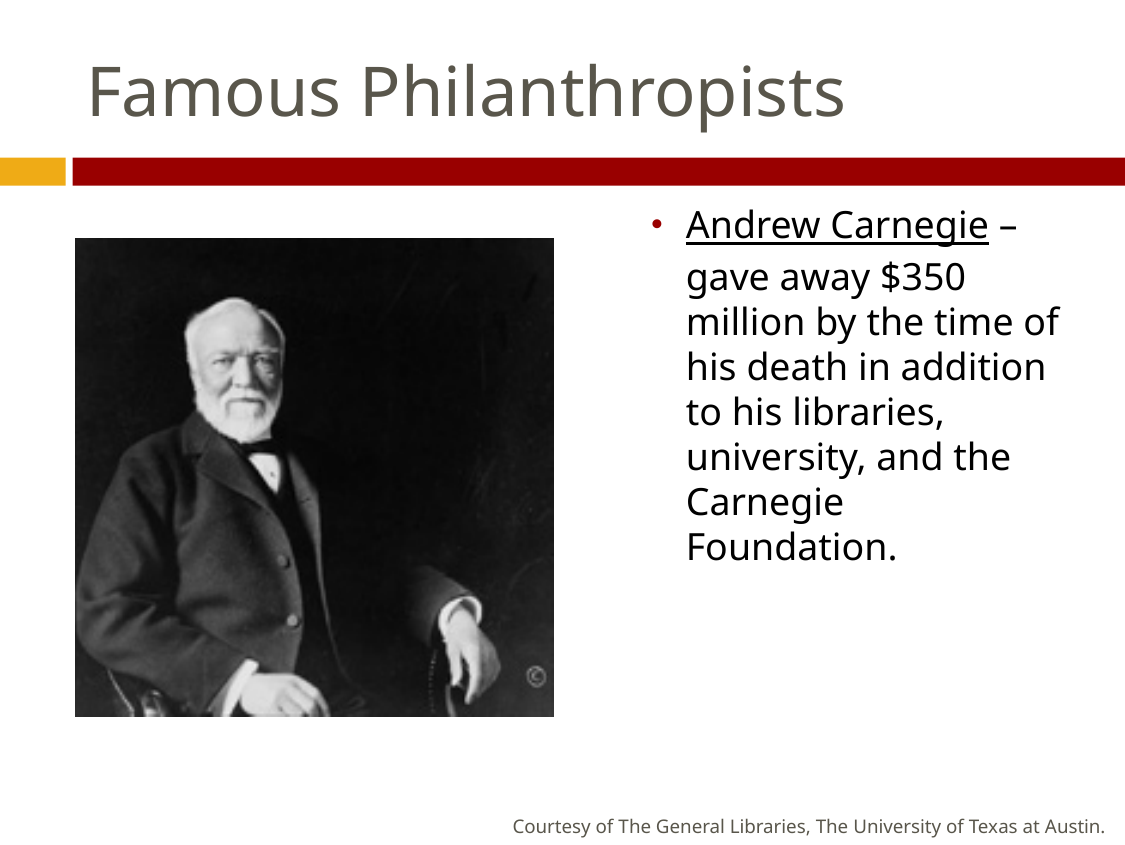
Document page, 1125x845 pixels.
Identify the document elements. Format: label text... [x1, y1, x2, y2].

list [74, 195, 554, 760]
text_box Courtesy of The General Libraries, The University of Texas at Austin. [443, 806, 1125, 845]
list Andrew Carnegie – gave away $350 million by the time of his death in addition to his libraries, university, and the Carnegie Foundation. [595, 195, 1075, 760]
title Famous Philanthropists [74, 27, 1079, 151]
